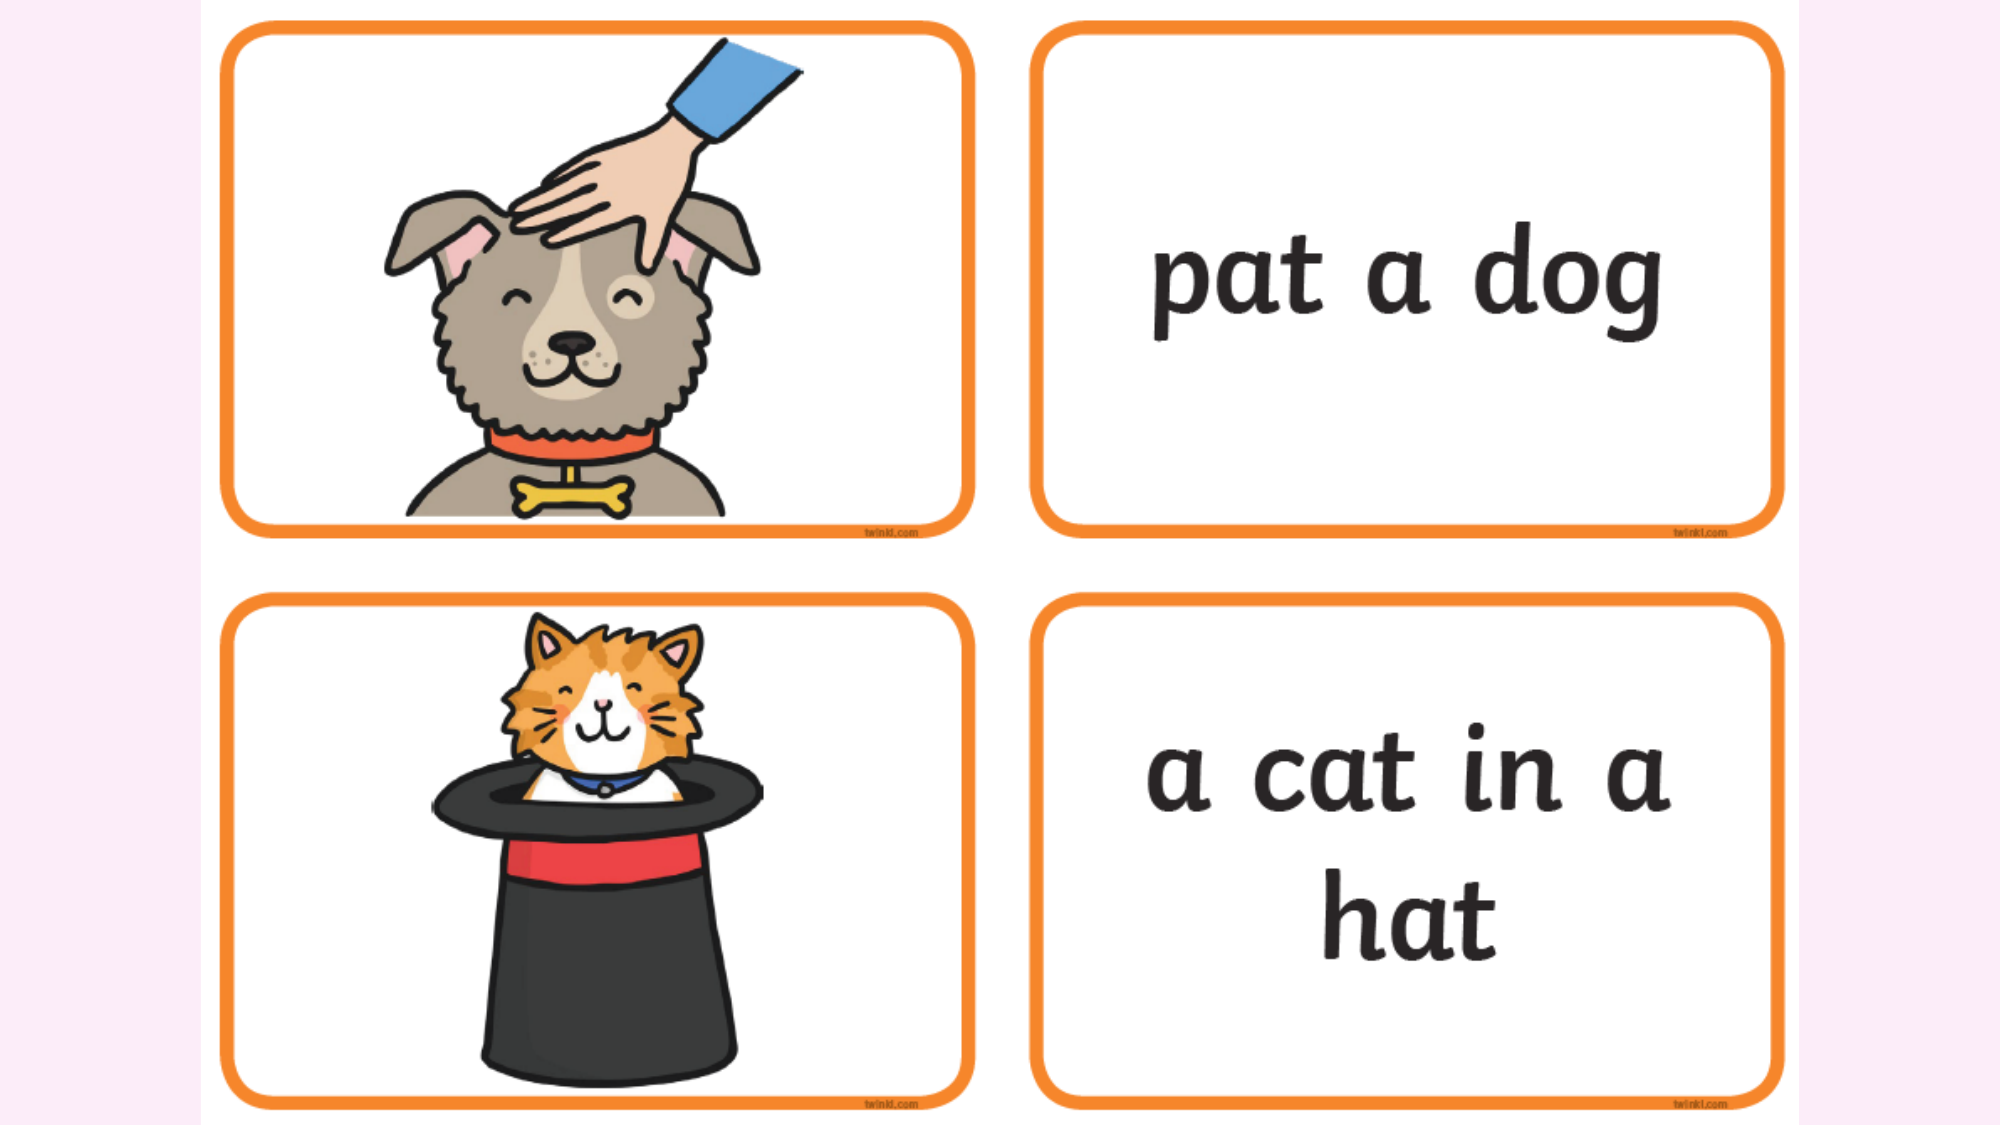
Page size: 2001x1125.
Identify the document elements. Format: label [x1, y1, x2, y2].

picture [200, 0, 1800, 1125]
